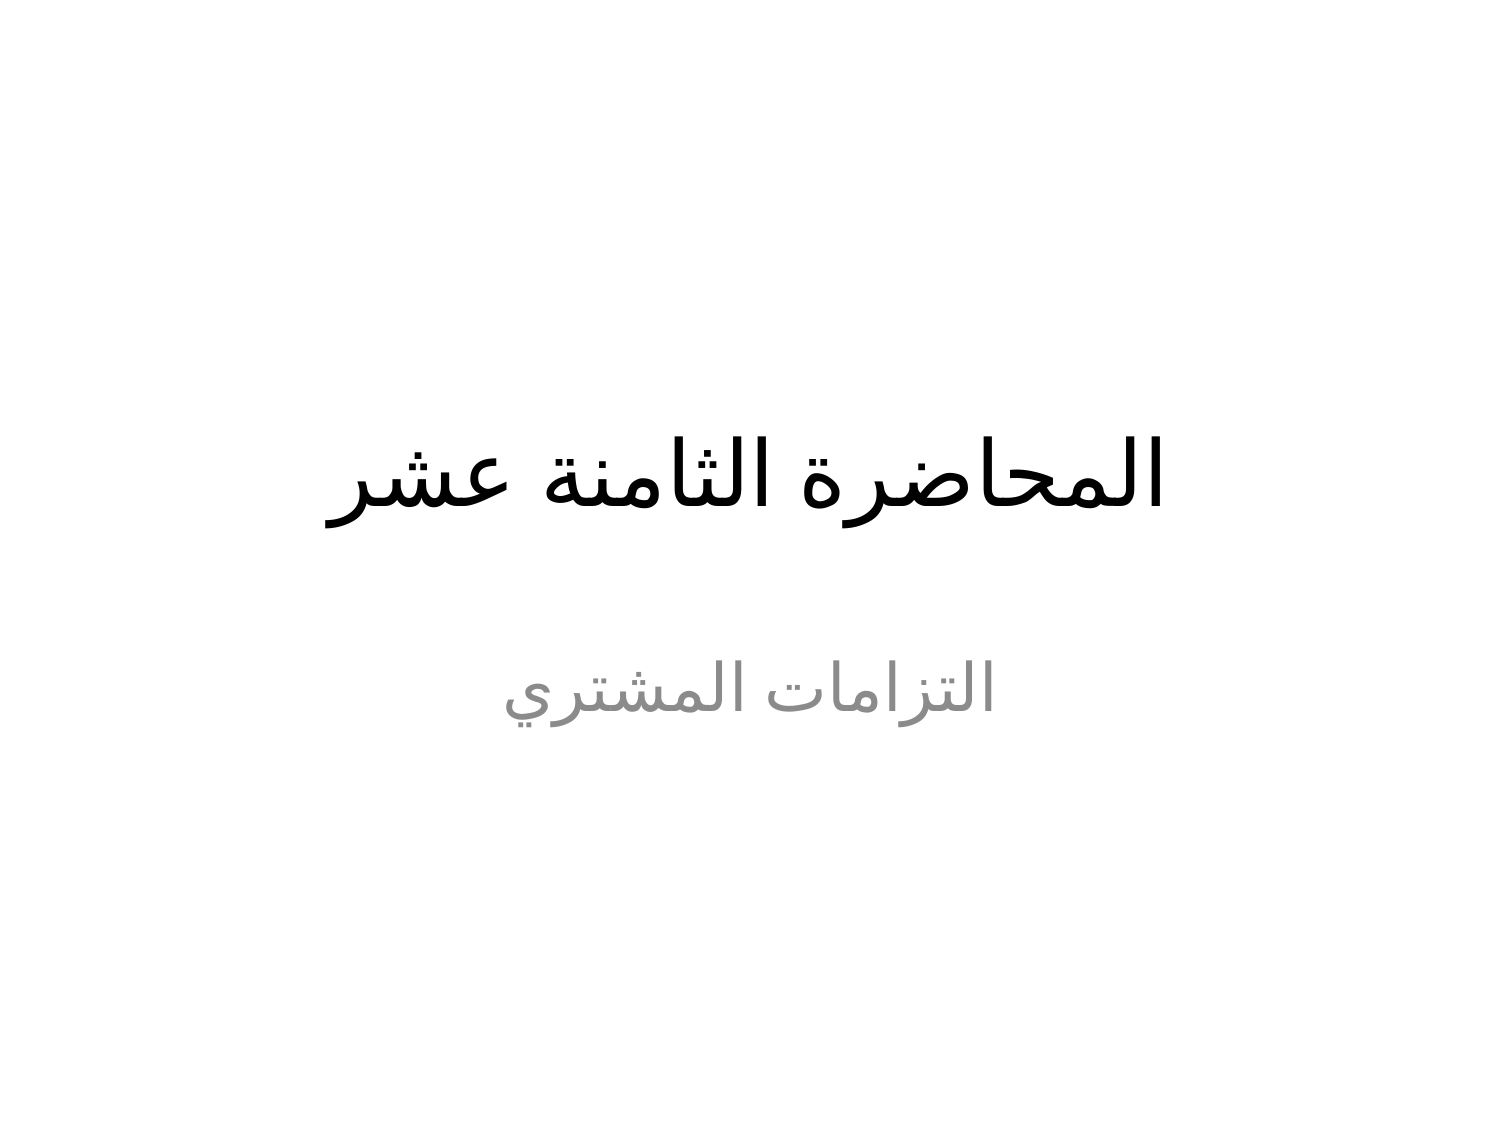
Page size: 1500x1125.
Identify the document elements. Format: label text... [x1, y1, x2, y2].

title المحاضرة الثامنة عشر [112, 349, 1388, 591]
subtitle التزامات المشتري [225, 637, 1275, 925]
